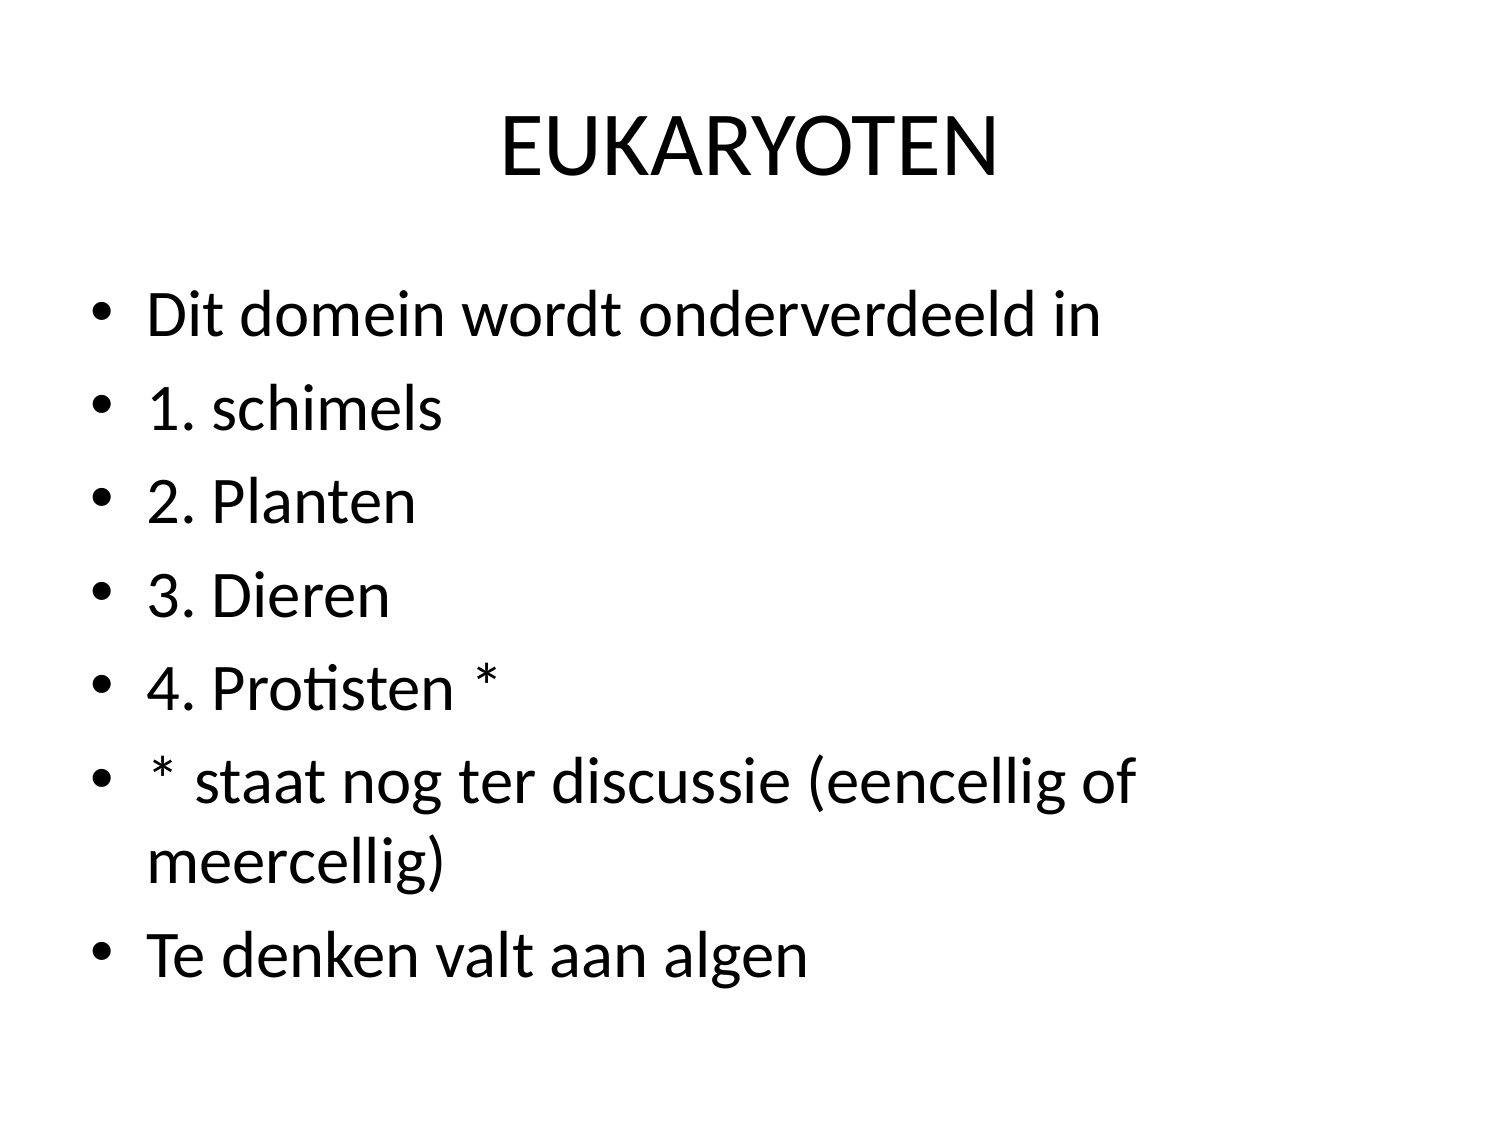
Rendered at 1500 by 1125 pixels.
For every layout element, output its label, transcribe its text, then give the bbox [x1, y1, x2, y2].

title EUKARYOTEN [75, 45, 1425, 233]
list Dit domein wordt onderverdeeld in 1. schimels 2. Planten 3. Dieren 4. Protisten * * staat nog ter discussie (eencellig of meercellig) Te denken valt aan algen [75, 262, 1425, 1005]
